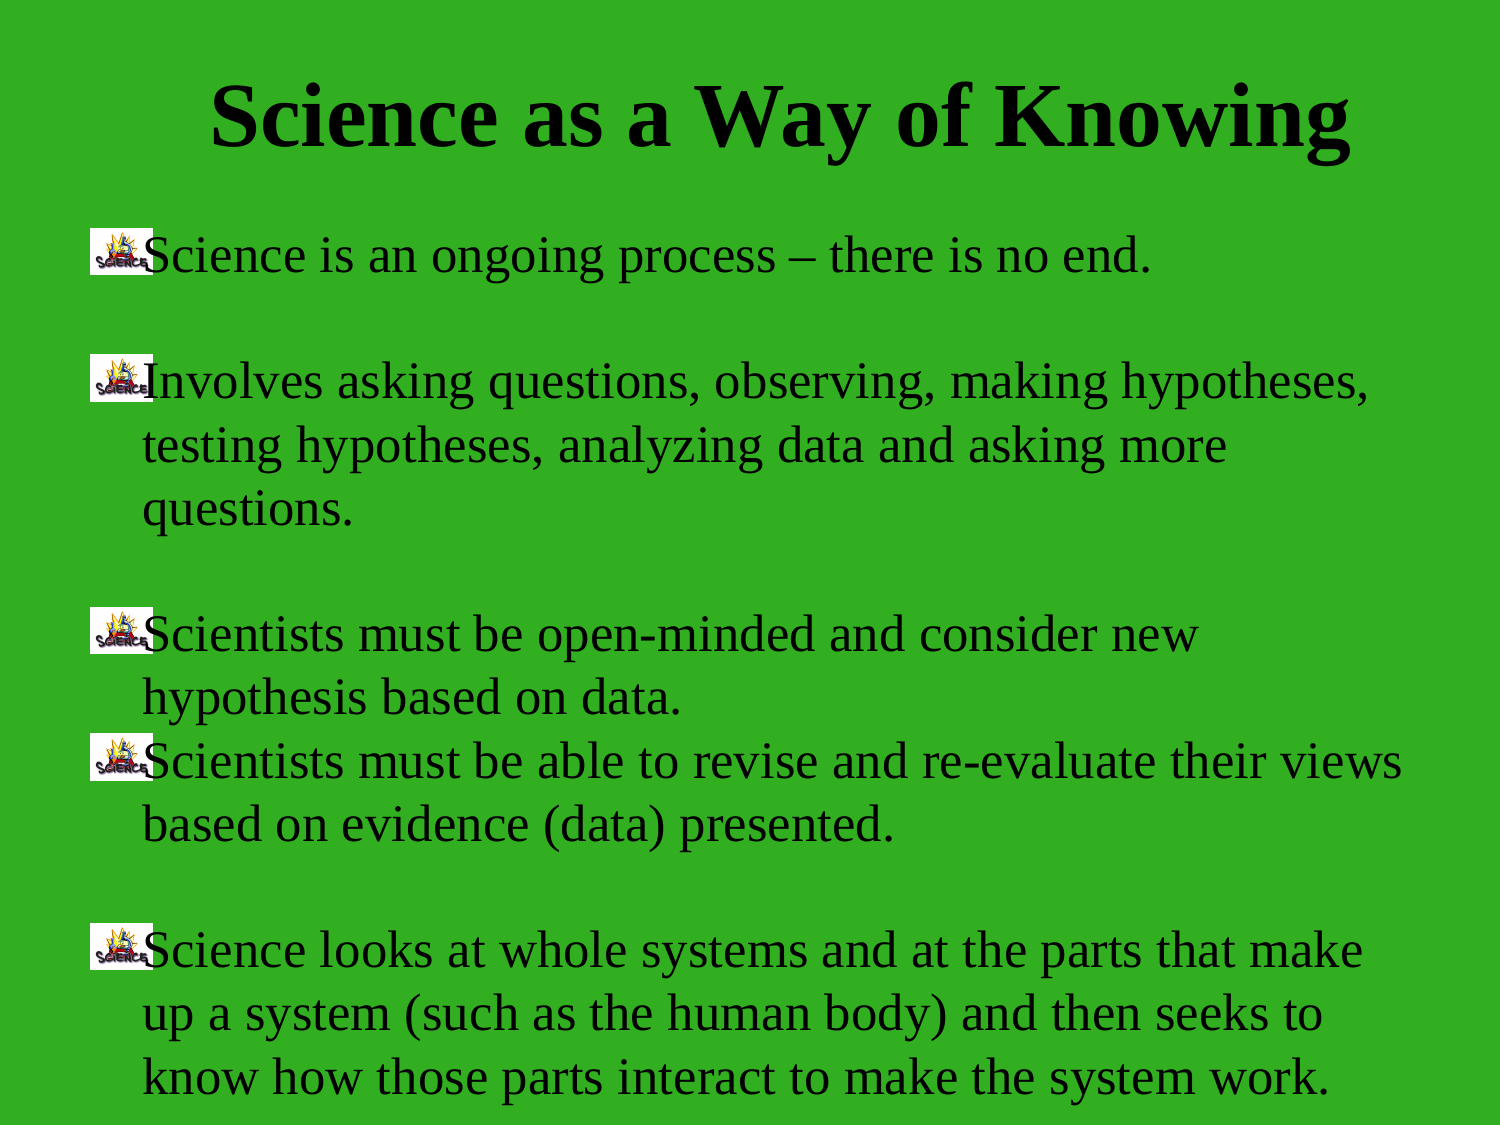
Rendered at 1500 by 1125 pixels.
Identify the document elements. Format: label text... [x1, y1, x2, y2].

picture [90, 923, 140, 970]
picture [90, 607, 140, 654]
list Science is an ongoing process – there is no end. Involves asking questions, observing, making hypotheses, testing hypotheses, analyzing data and asking more questions. Scientists must be open-minded and consider new hypothesis based on data. Scientists must be able to revise and re-evaluate their views based on evidence (data) presented. Science looks at whole systems and at the parts that make up a system (such as the human body) and then seeks to know how those parts interact to make the system work. [75, 212, 1425, 1113]
picture [90, 228, 140, 275]
picture [90, 354, 140, 402]
title Science as a Way of Knowing [162, 37, 1400, 183]
picture [90, 733, 140, 781]
